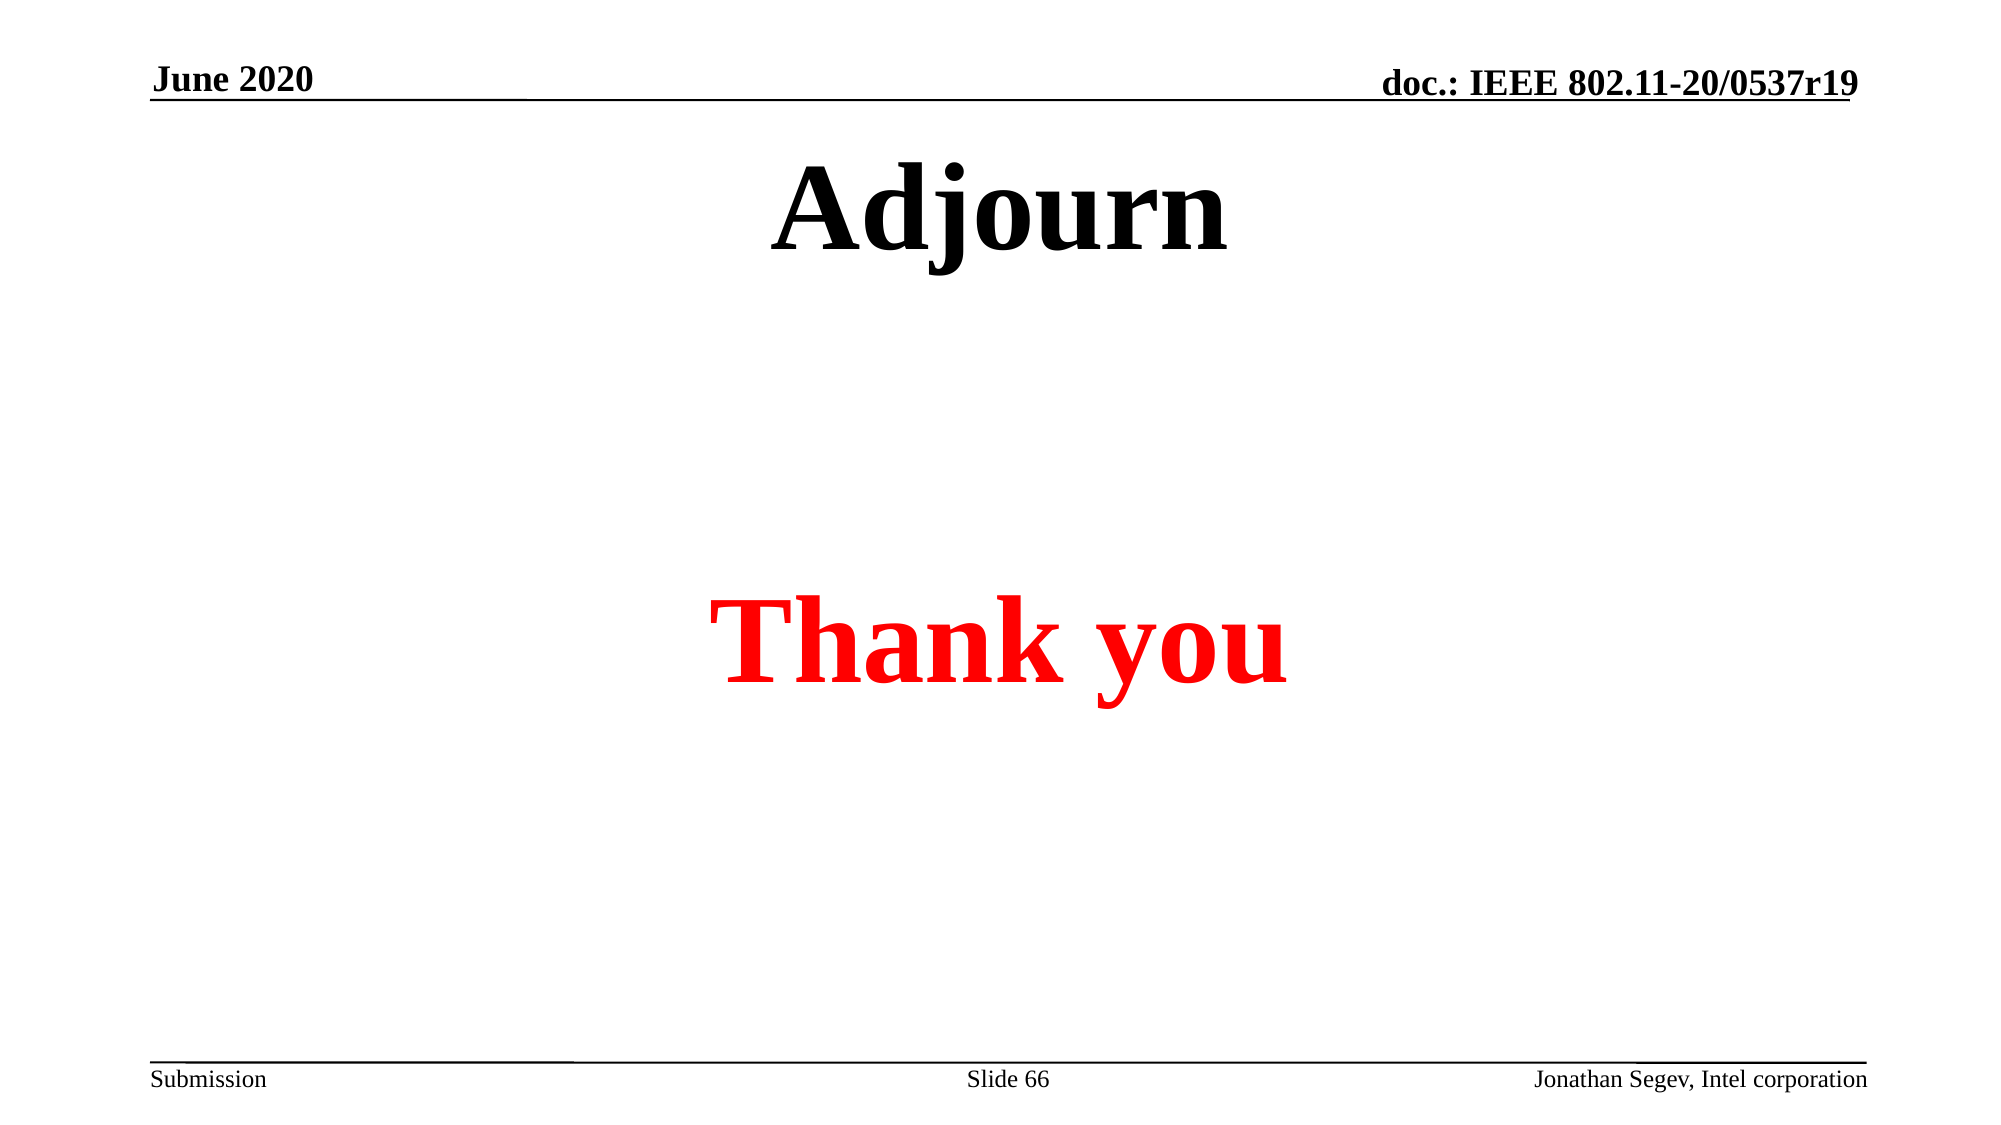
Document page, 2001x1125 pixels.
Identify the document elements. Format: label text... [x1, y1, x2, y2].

title Adjourn [149, 112, 1850, 288]
slide_number Slide 66 [950, 1061, 1067, 1123]
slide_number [152, 54, 563, 100]
list Thank you [149, 324, 1850, 1000]
footer Jonathan Segev, Intel corporation [1171, 1061, 1869, 1093]
